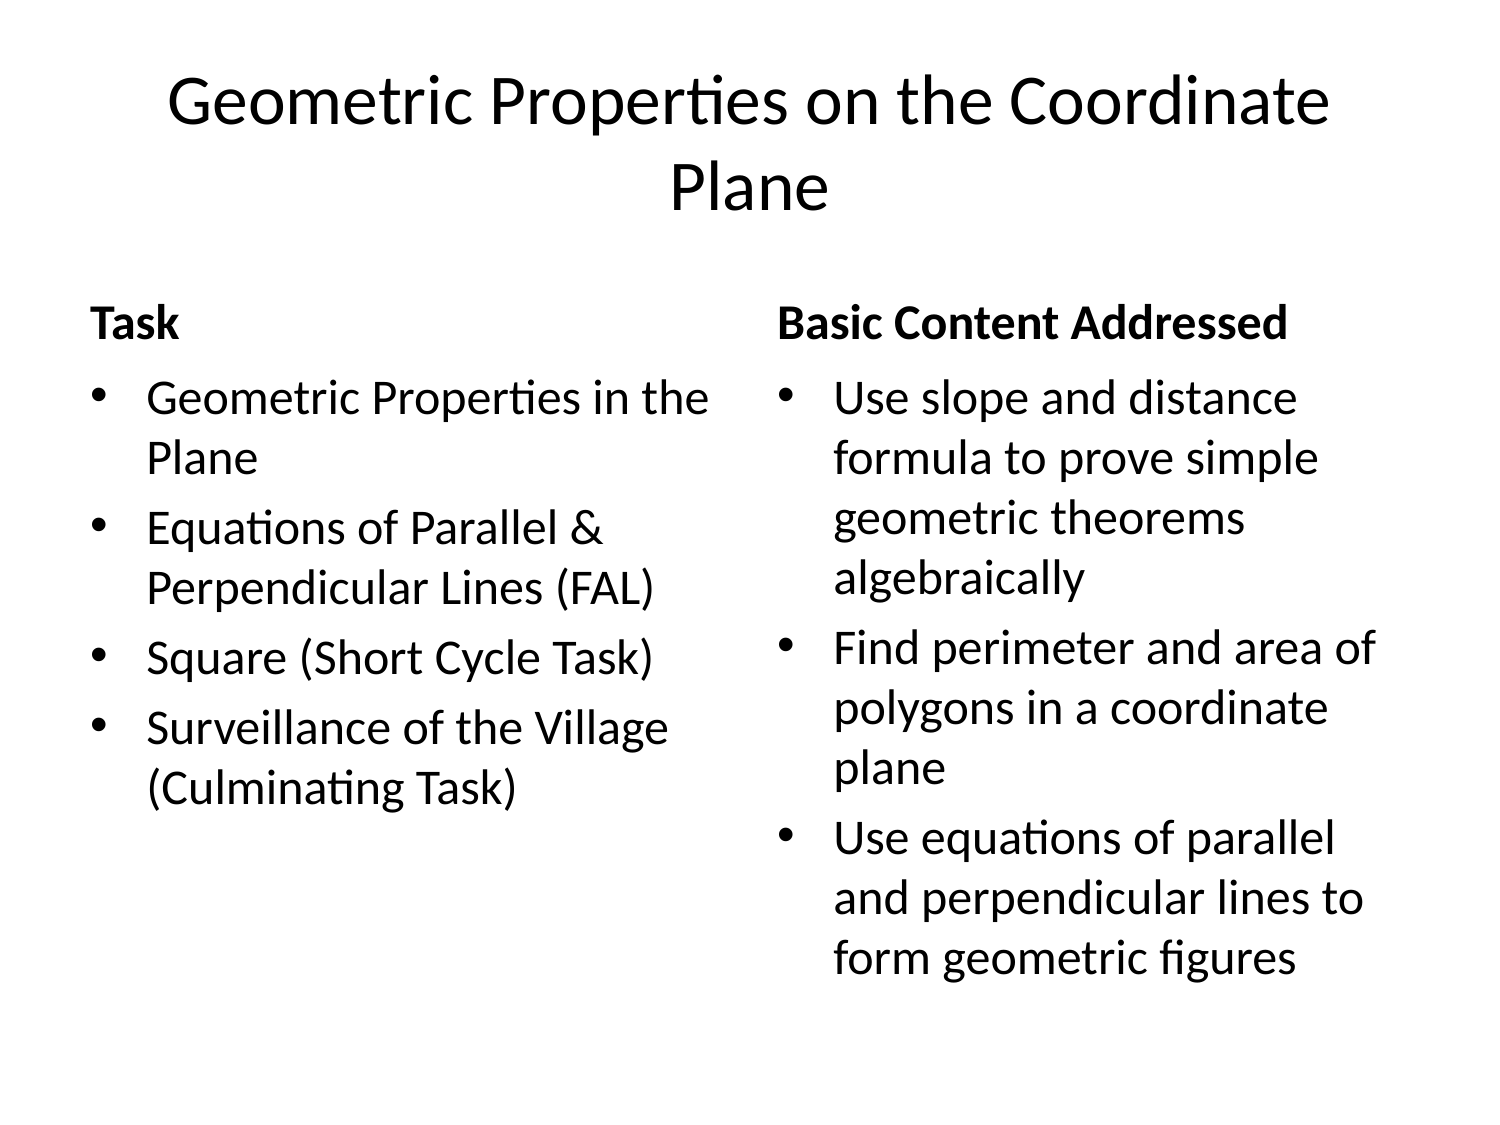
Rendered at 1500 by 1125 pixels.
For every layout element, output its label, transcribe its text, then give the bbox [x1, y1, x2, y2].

list Use slope and distance formula to prove simple geometric theorems algebraically Find perimeter and area of polygons in a coordinate plane Use equations of parallel and perpendicular lines to form geometric figures [761, 356, 1425, 1005]
list Geometric Properties in the Plane Equations of Parallel & Perpendicular Lines (FAL) Square (Short Cycle Task) Surveillance of the Village (Culminating Task) [75, 356, 738, 1005]
list Task [75, 251, 738, 356]
title Geometric Properties on the Coordinate Plane [75, 45, 1425, 233]
list Basic Content Addressed [761, 251, 1425, 356]
